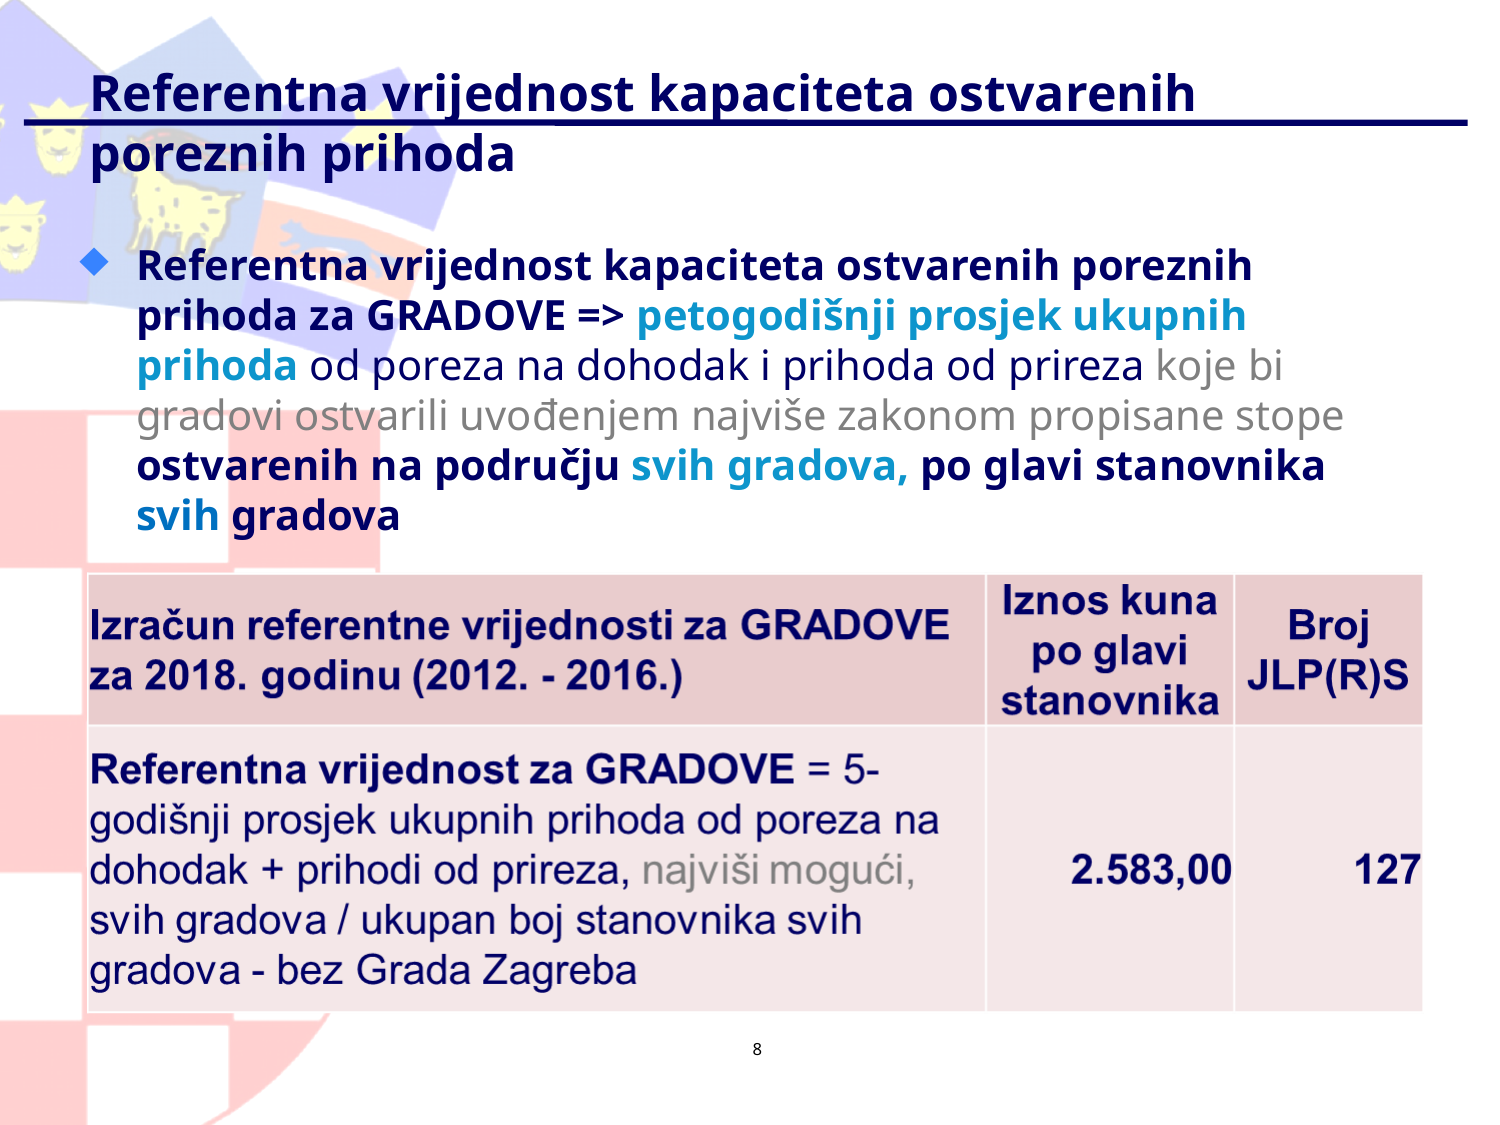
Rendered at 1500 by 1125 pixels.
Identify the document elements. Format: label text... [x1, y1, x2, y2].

list Referentna vrijednost kapaciteta ostvarenih poreznih prihoda za GRADOVE => petogodišnji prosjek ukupnih prihoda od poreza na dohodak i prihoda od prireza koje bi gradovi ostvarili uvođenjem najviše zakonom propisane stope ostvarenih na području svih gradova, po glavi stanovnika svih gradova [64, 231, 1412, 516]
picture [86, 562, 1424, 1019]
slide_number 8 [741, 1041, 763, 1062]
title Referentna vrijednost kapaciteta ostvarenih poreznih prihoda [75, 54, 1425, 185]
